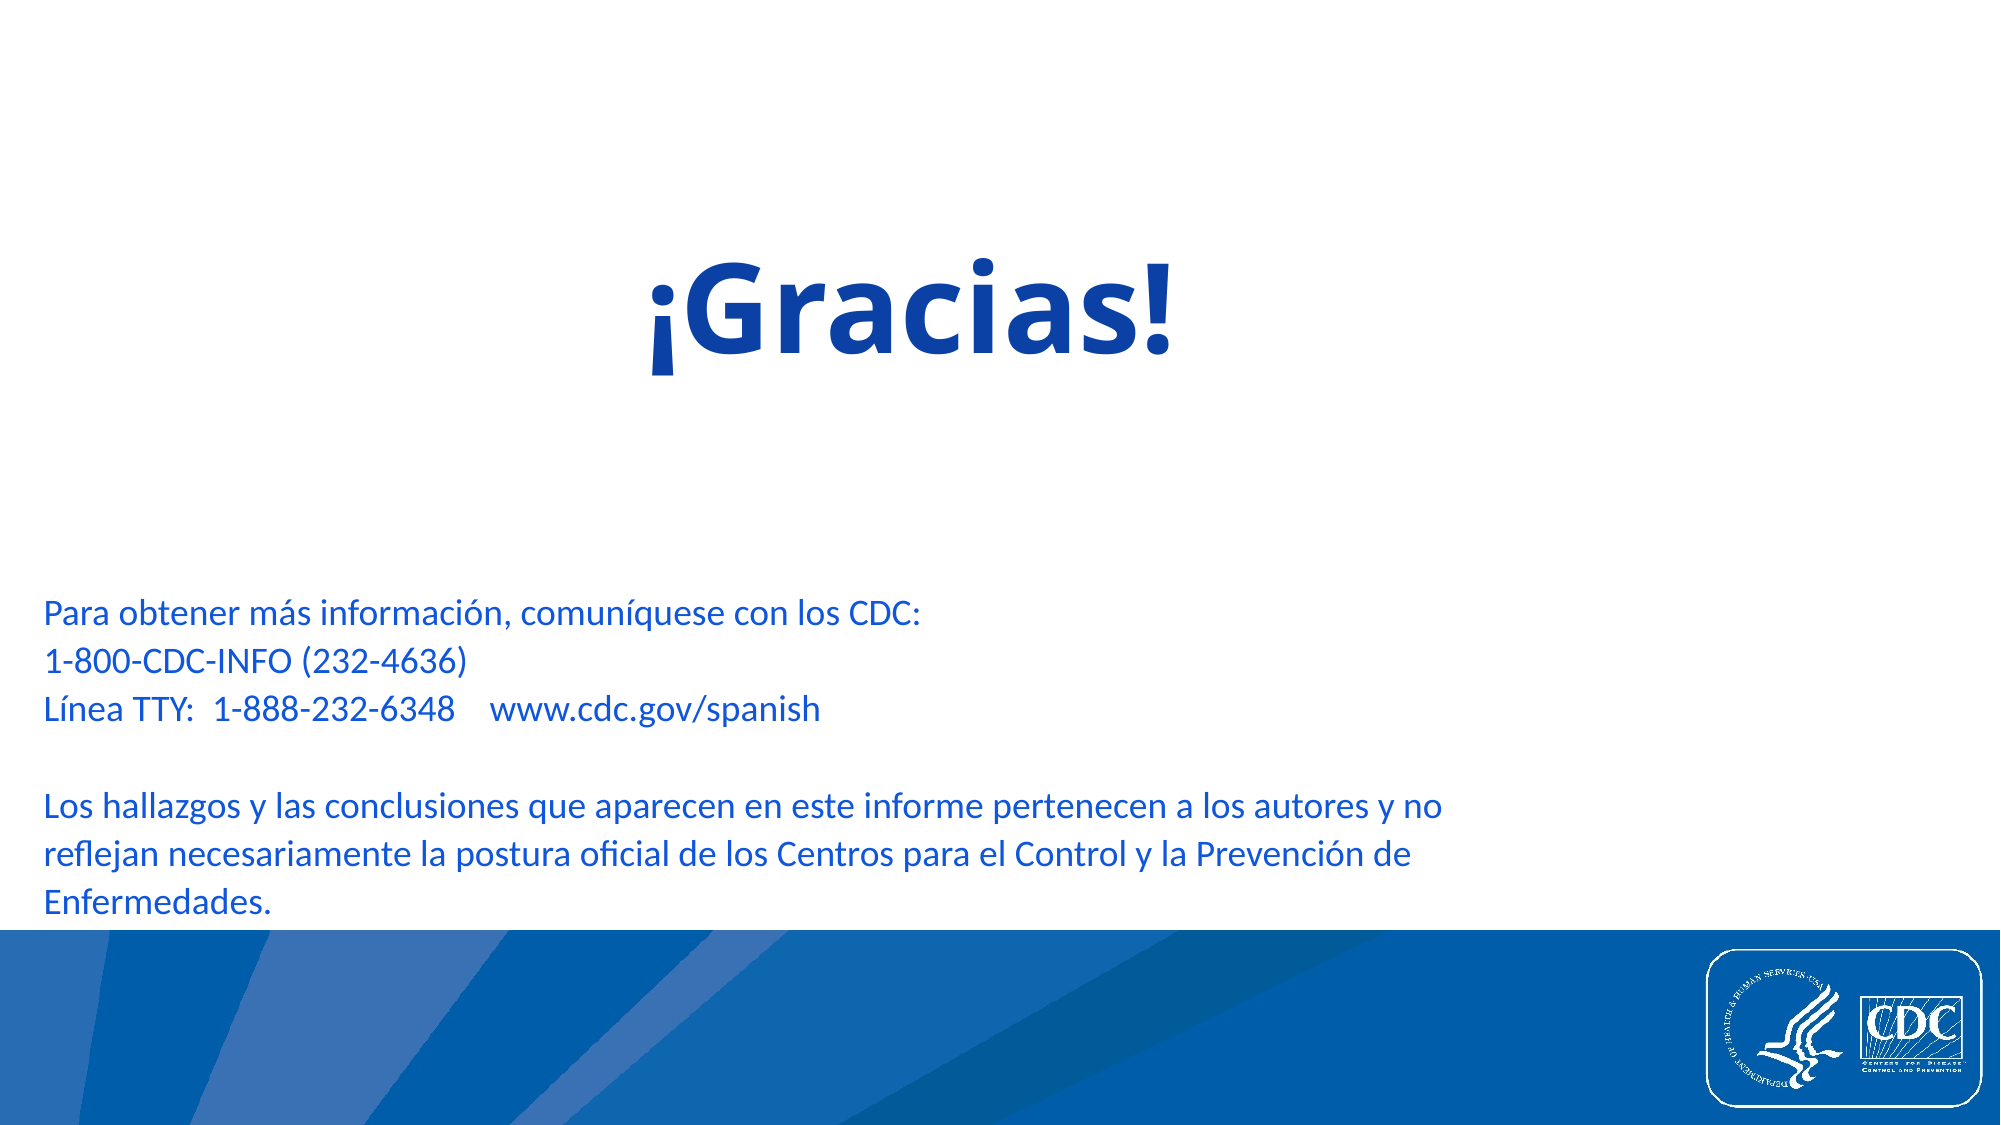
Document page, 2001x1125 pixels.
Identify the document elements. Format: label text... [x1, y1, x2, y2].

title ¡Gracias! [48, 221, 1774, 439]
picture [0, 930, 2000, 1125]
